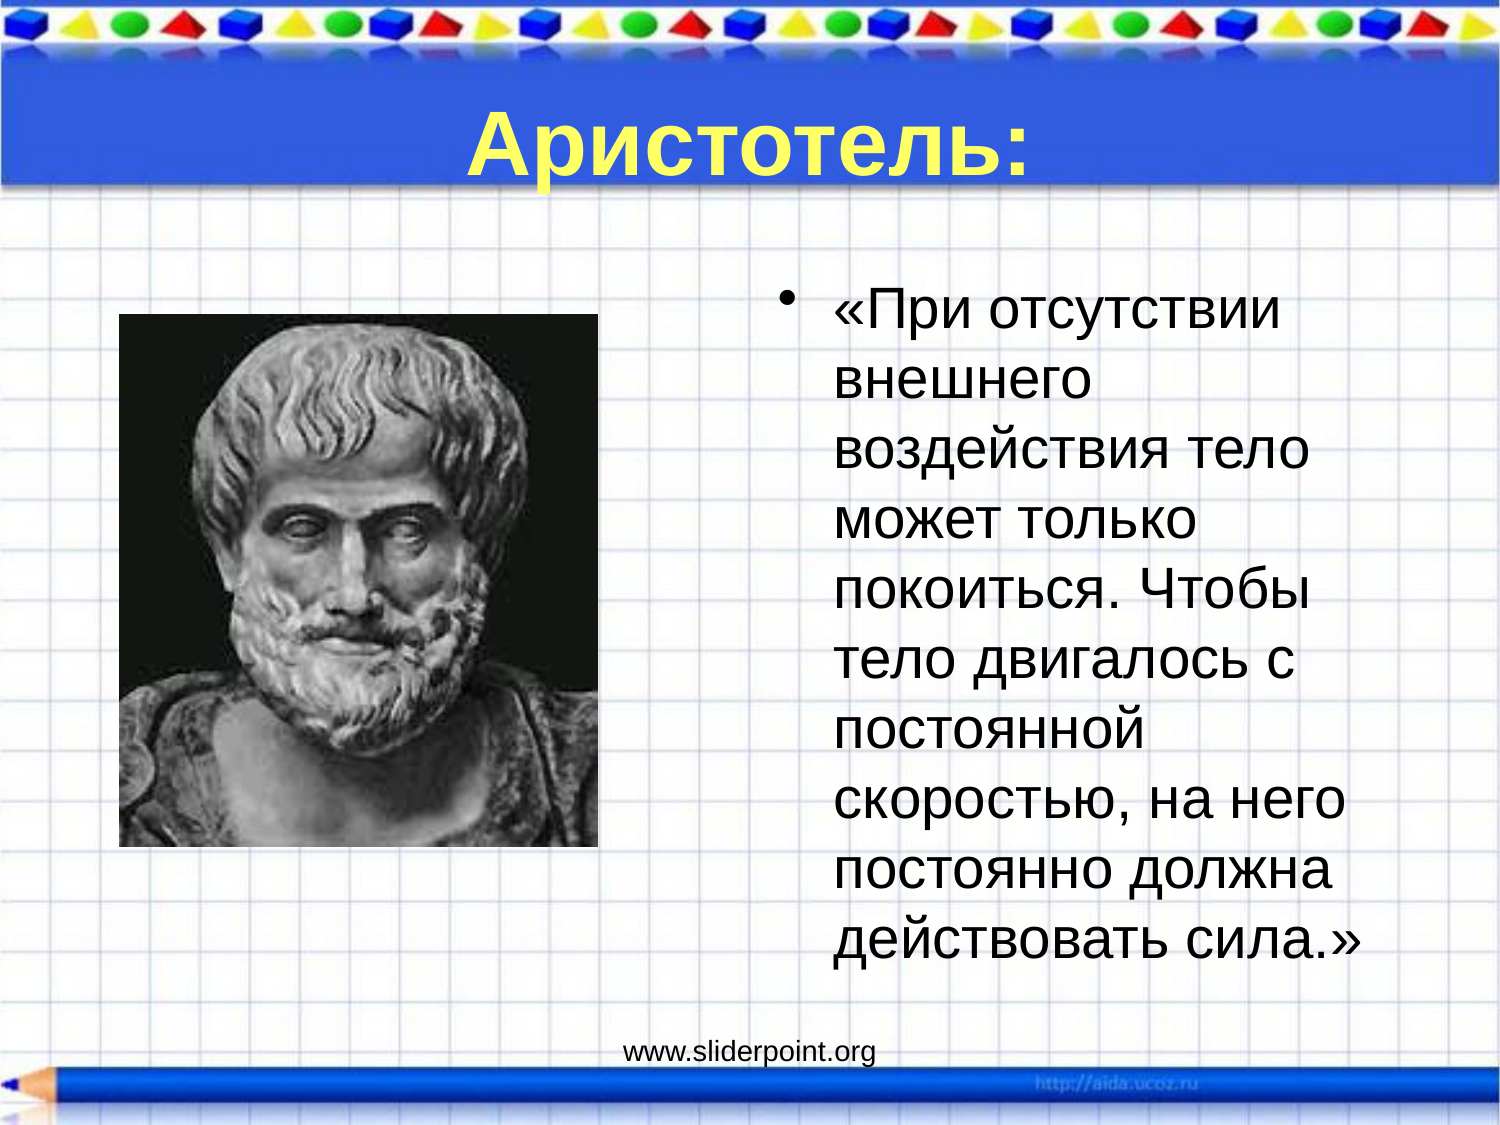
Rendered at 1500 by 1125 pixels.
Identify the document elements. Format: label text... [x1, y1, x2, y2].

title Аристотель: [74, 44, 1426, 233]
picture [0, 0, 1500, 1125]
footer www.sliderpoint.org [512, 1024, 988, 1103]
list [118, 314, 598, 847]
list «При отсутствии внешнего воздействия тело может только покоиться. Чтобы тело двигалось с постоянной скоростью, на него постоянно должна действовать сила.» [762, 262, 1426, 1006]
